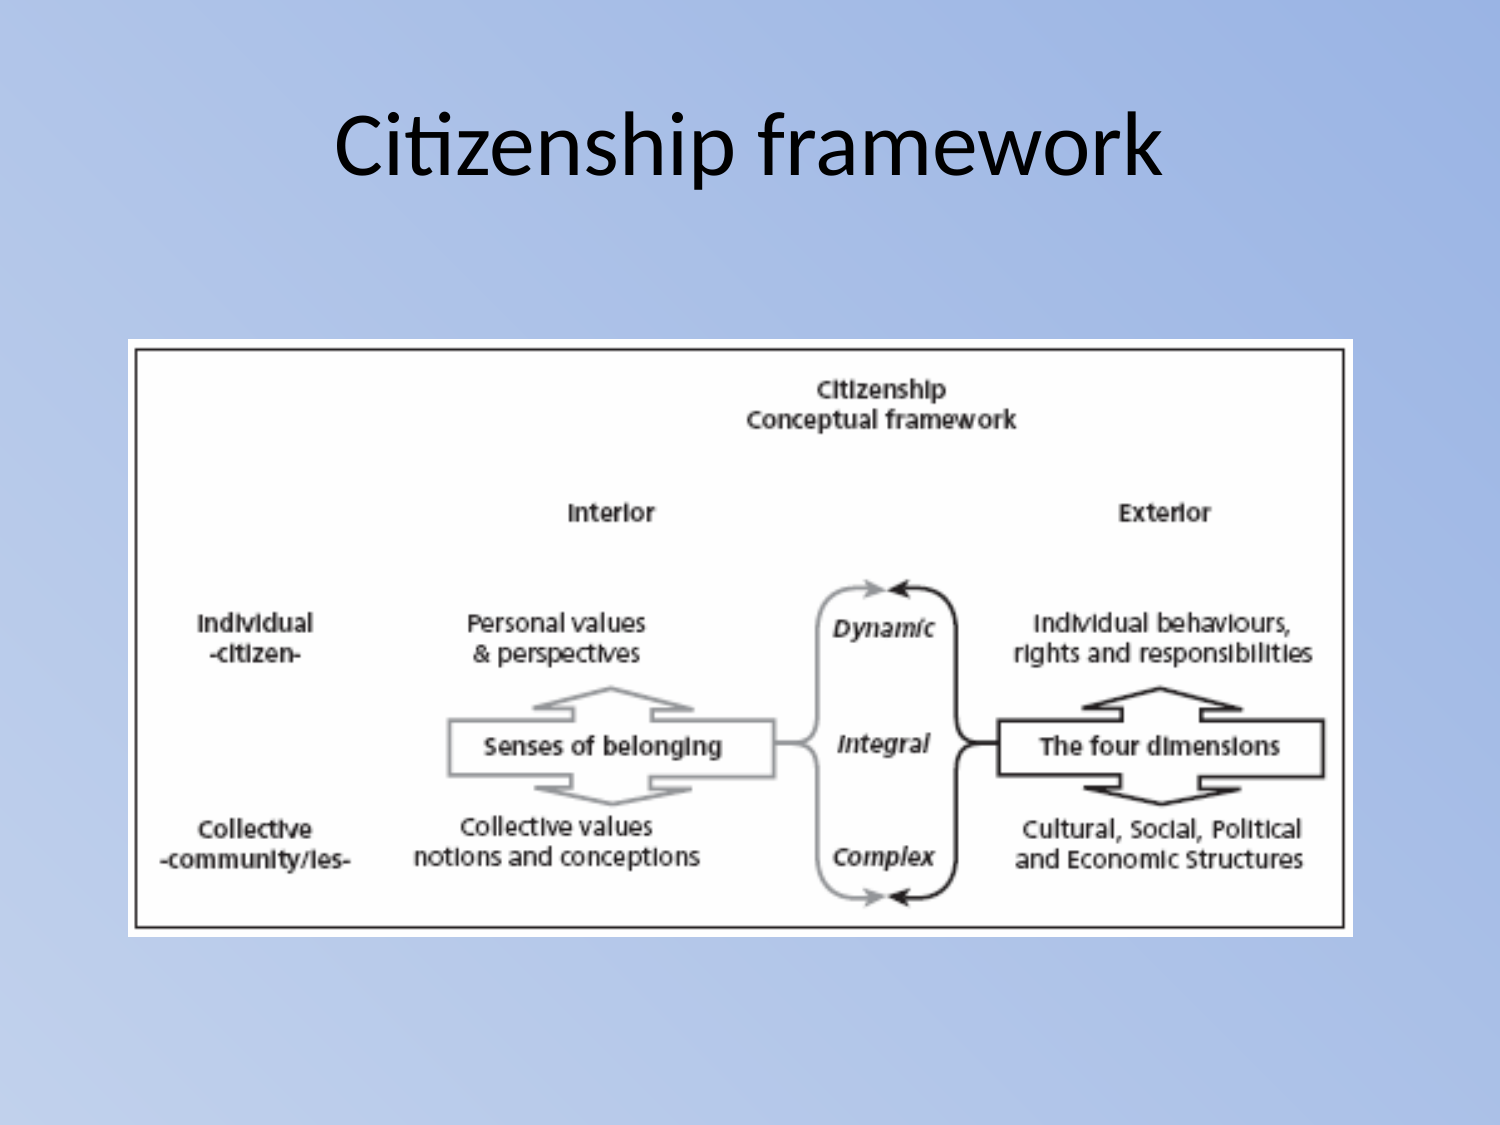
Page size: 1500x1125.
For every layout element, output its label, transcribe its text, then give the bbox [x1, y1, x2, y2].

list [128, 339, 1353, 937]
title Citizenship framework [75, 45, 1425, 233]
